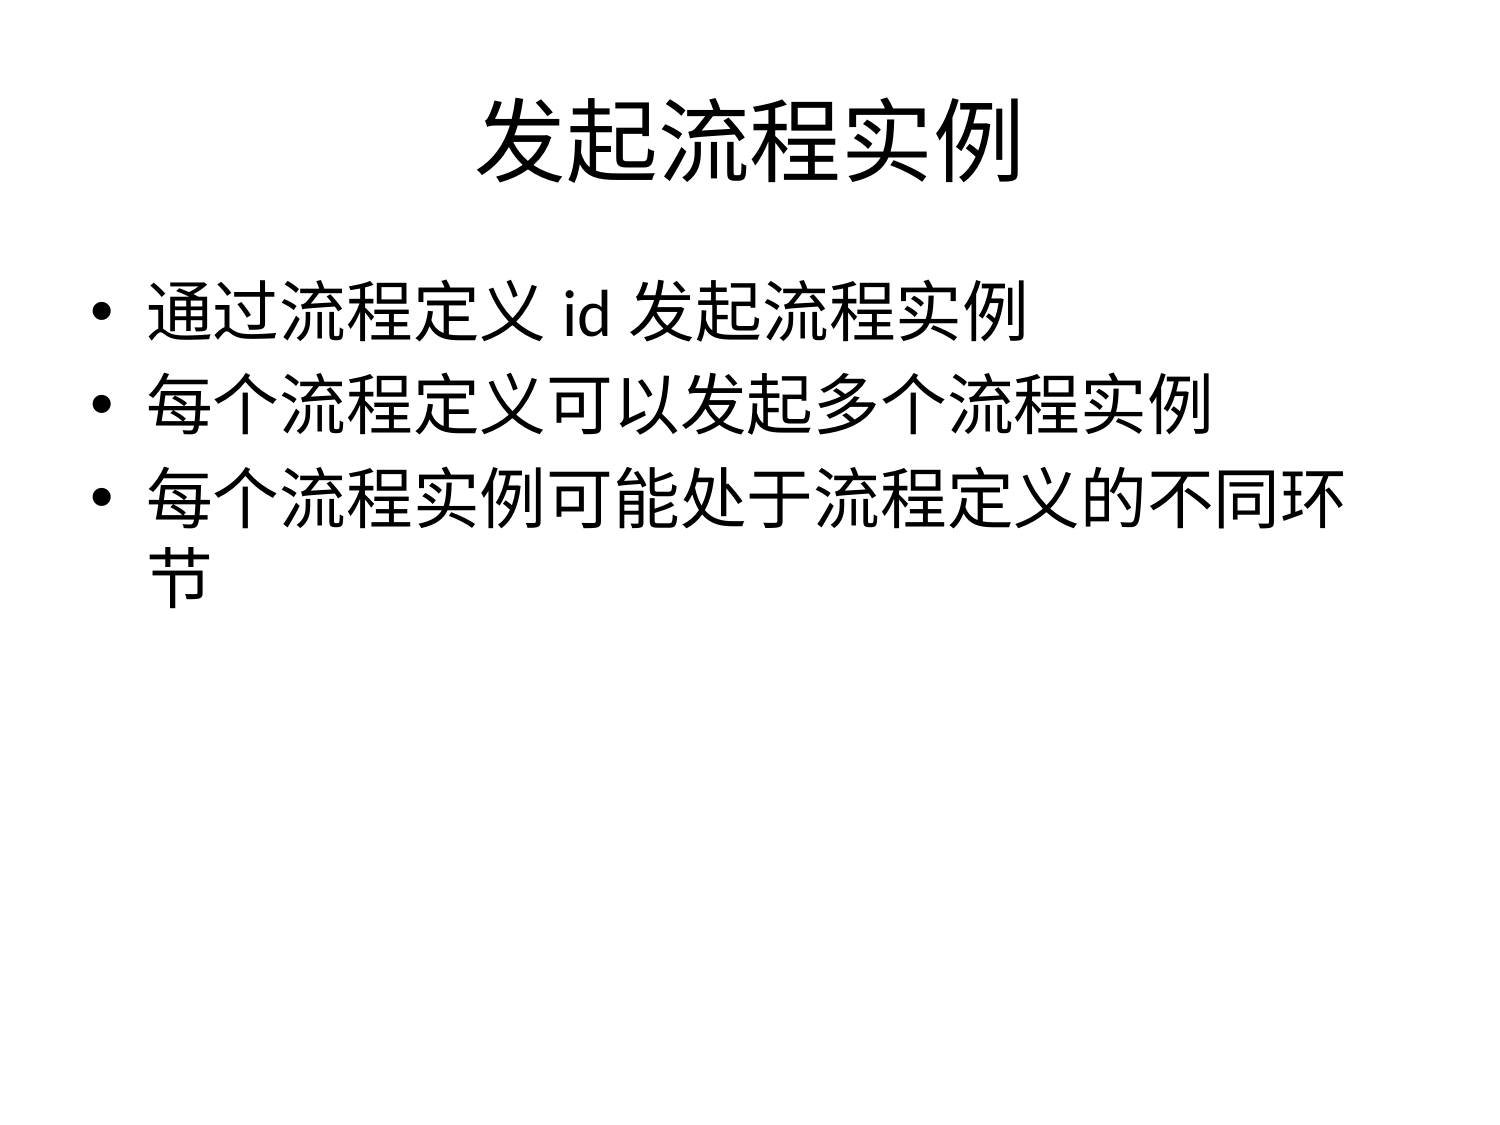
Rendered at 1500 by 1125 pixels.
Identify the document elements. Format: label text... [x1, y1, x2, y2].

title 发起流程实例 [75, 45, 1425, 233]
list 通过流程定义id发起流程实例 每个流程定义可以发起多个流程实例 每个流程实例可能处于流程定义的不同环节 [75, 262, 1425, 1005]
